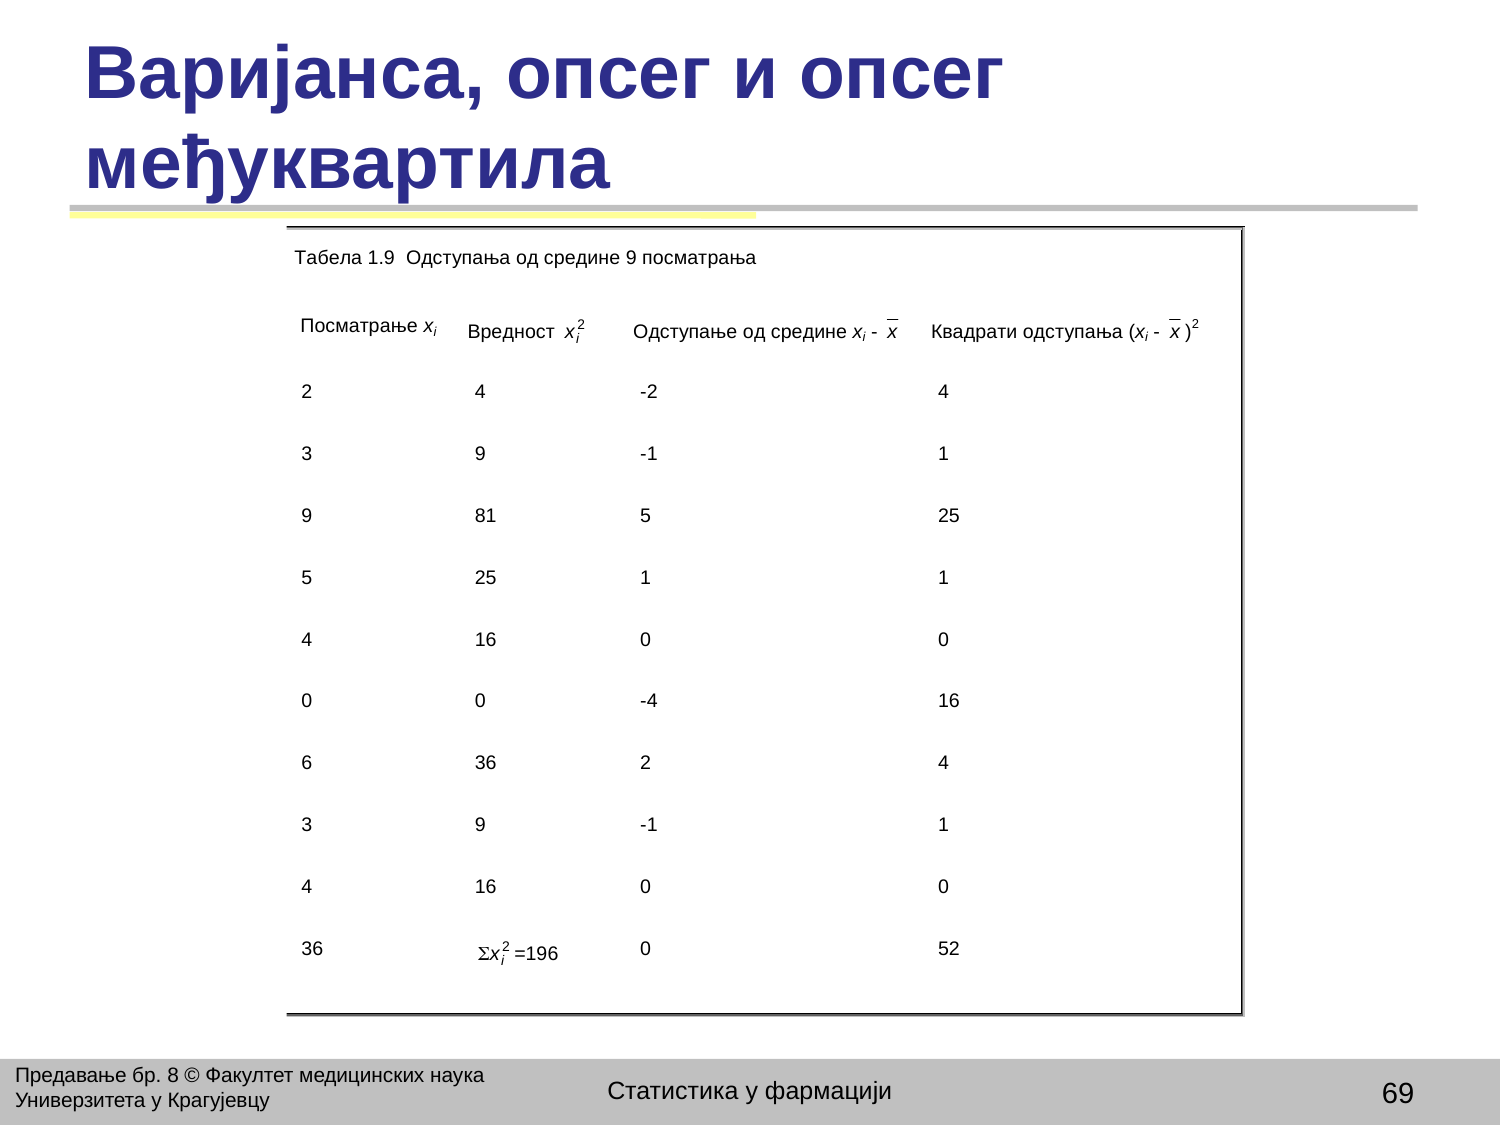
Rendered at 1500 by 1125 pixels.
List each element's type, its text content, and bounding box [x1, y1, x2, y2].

footer Статистика у фармацији [512, 1066, 988, 1125]
title Варијанса, опсег и опсег међуквартила [69, 19, 1426, 208]
slide_number Предавање бр. 8 © Факултет медицинских наука Универзитета у Крагујевцу [0, 1053, 631, 1108]
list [286, 225, 1262, 1052]
slide_number 69 [1079, 1066, 1430, 1125]
